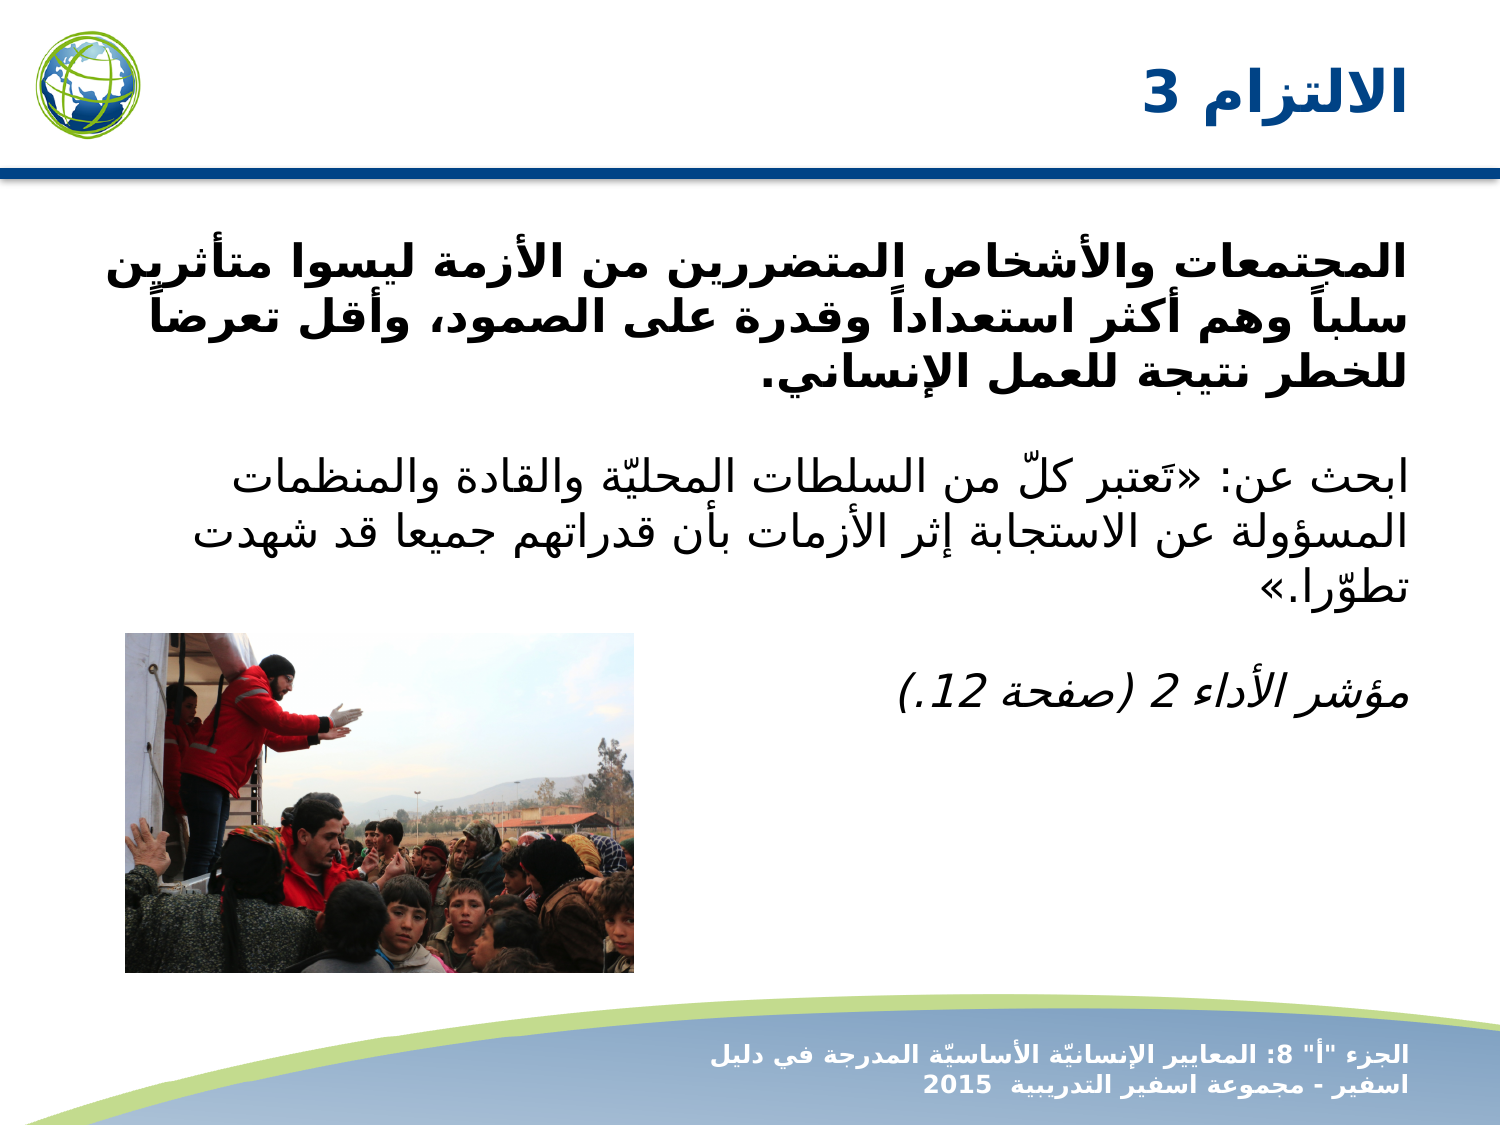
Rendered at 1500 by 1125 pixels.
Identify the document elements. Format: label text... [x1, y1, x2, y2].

picture [124, 633, 634, 974]
footer الجزء "أ" 8: المعايير الإنسانيّة الأساسيّة المدرجة في دليل اسفير - مجموعة اسفير التدريبية 2015 [679, 1038, 1425, 1099]
title الالتزام 3 [75, 0, 1425, 178]
picture [24, 26, 75, 147]
picture [0, 992, 1500, 1125]
list المجتمعات والأشخاص المتضررين من الأزمة ليسوا متأثرين سلباً وهم أكثر استعداداً وقدرة على الصمود، وأقل تعرضاً للخطر نتيجة للعمل الإنساني. ابحث عن: «تَعتبر كلّ من السلطات المحليّة والقادة والمنظمات المسؤولة عن الاستجابة إثر الأزمات بأن قدراتهم جميعا قد شهدت تطوّرا.» مؤشر الأداء 2 (صفحة 12.) [75, 224, 1425, 1010]
